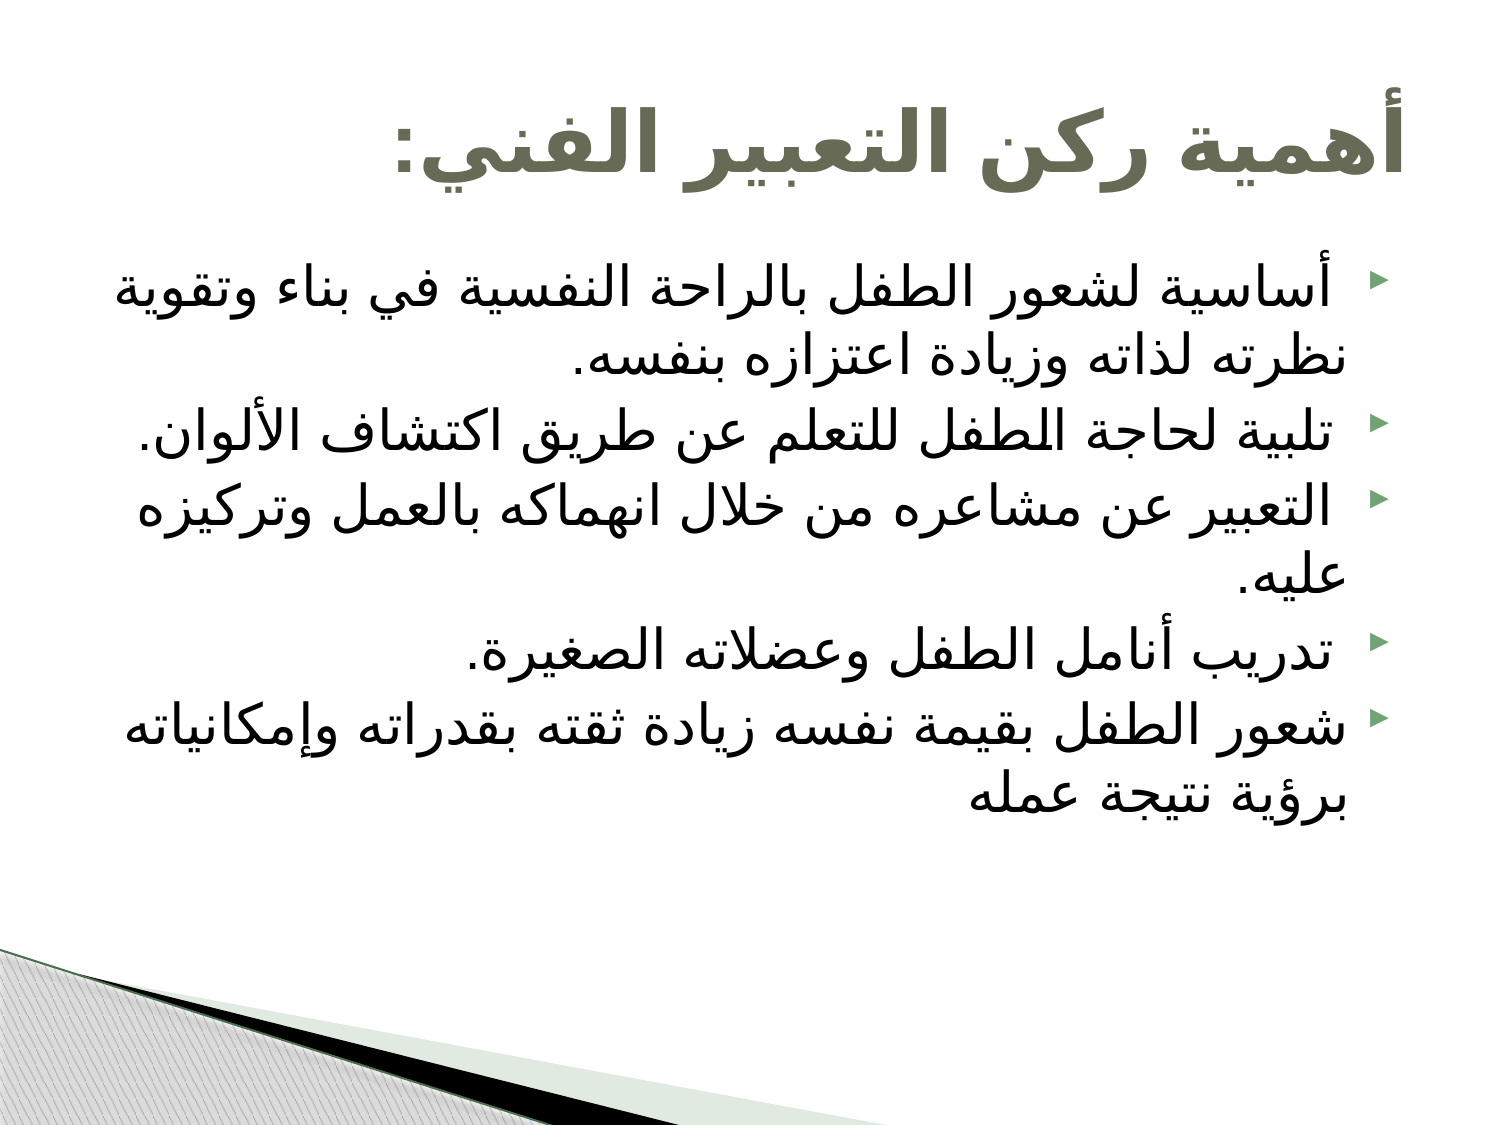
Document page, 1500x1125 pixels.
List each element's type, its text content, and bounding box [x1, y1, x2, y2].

list أساسية لشعور الطفل بالراحة النفسية في بناء وتقوية نظرته لذاته وزيادة اعتزازه بنفسه. تلبية لحاجة الطفل للتعلم عن طريق اكتشاف الألوان. التعبير عن مشاعره من خلال انهماكه بالعمل وتركيزه عليه. تدريب أنامل الطفل وعضلاته الصغيرة. شعور الطفل بقيمة نفسه زيادة ثقته بقدراته وإمكانياته برؤية نتيجة عمله [74, 242, 1426, 986]
title أهمية ركن التعبير الفني: [75, 45, 1425, 233]
